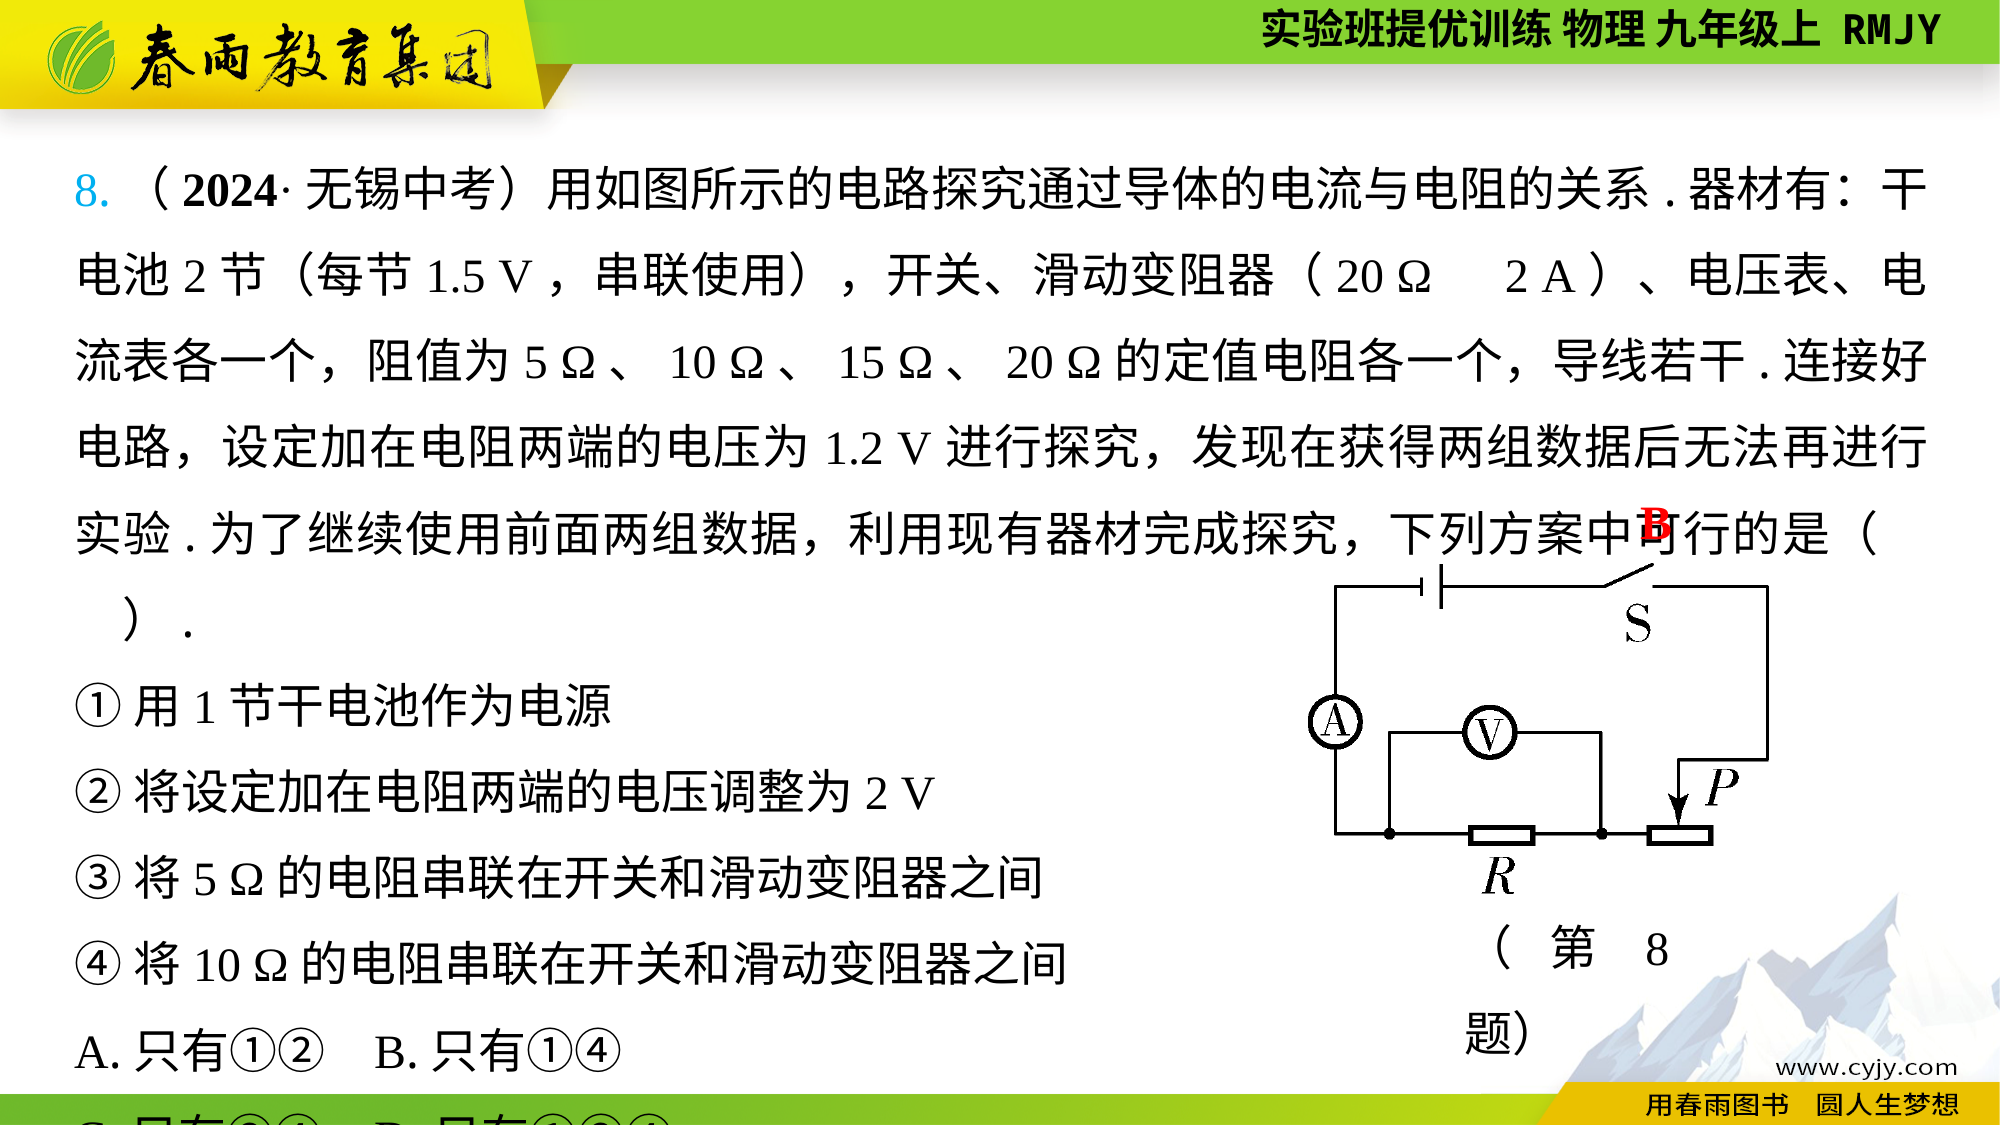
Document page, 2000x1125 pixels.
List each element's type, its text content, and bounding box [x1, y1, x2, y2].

list 8.（2024·无锡中考）用如图所示的电路探究通过导体的电流与电阻的关系.器材有：干电池2节（每节1.5 V，串联使用），开关、滑动变阻器（20 Ω 2 A）、电压表、电流表各一个，阻值为5 Ω、10 Ω、15 Ω、20 Ω的定值电阻各一个，导线若干.连接好电路，设定加在电阻两端的电压为1.2 V进行探究，发现在获得两组数据后无法再进行实验.为了继续使用前面两组数据，利用现有器材完成探究，下列方案中可行的是（ ）. ①用1节干电池作为电源 ②将设定加在电阻两端的电压调整为2 V ③将5 Ω的电阻串联在开关和滑动变阻器之间 ④将10 Ω的电阻串联在开关和滑动变阻器之间 A.只有①② B.只有①④ C.只有③④ D.只有①③④ [59, 122, 1944, 1096]
picture [0, 0, 2000, 1125]
text_box B [1625, 484, 1688, 557]
text_box （第8题） [1449, 921, 1696, 983]
